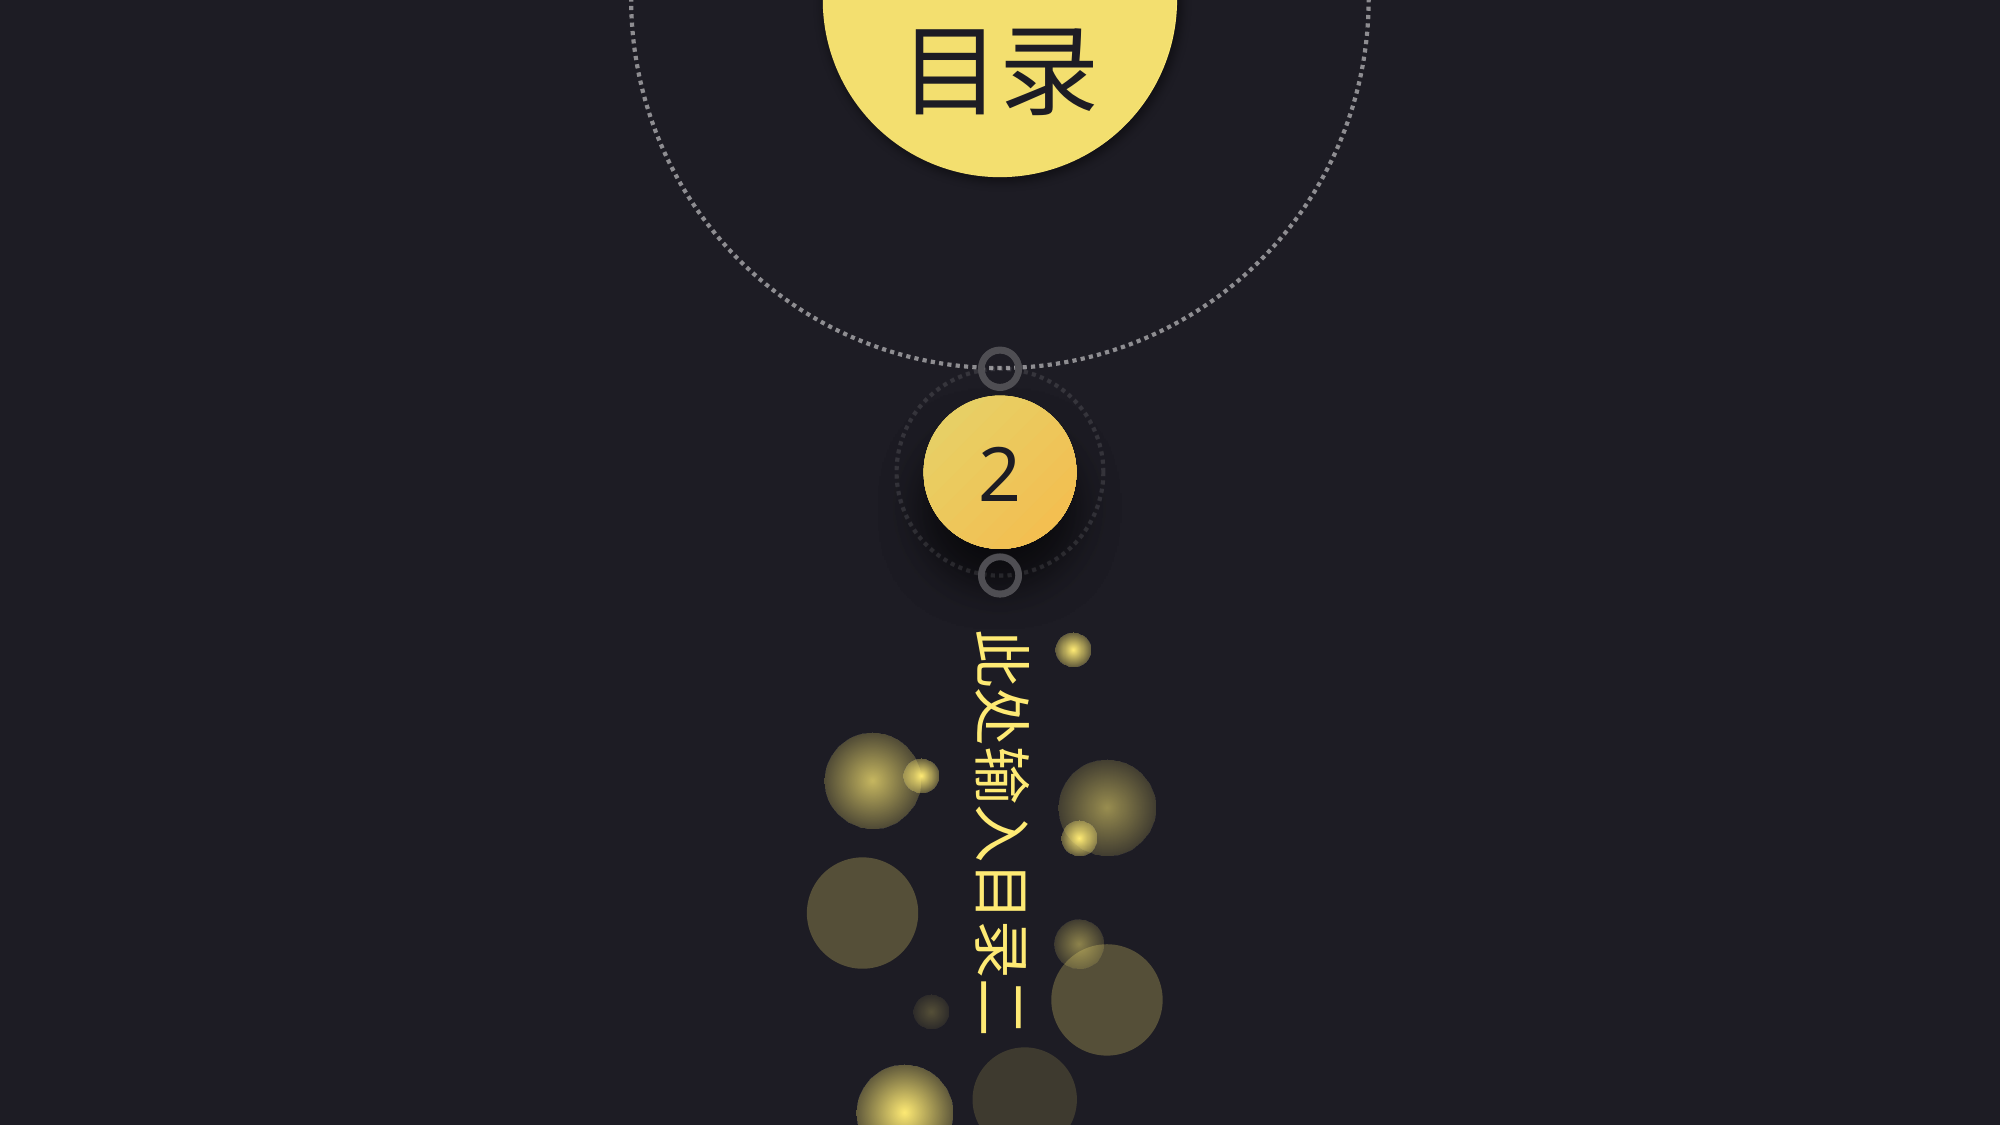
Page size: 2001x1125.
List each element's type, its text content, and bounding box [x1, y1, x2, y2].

text_box 此处输入目录二 [945, 614, 1046, 1117]
text_box [805, 856, 920, 970]
text_box [971, 1046, 1078, 1125]
text_box [902, 757, 940, 794]
text_box [1053, 918, 1105, 964]
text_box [631, 0, 1369, 369]
text_box [1054, 631, 1092, 668]
text_box [1060, 830, 1089, 857]
text_box [823, 731, 920, 830]
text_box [896, 347, 1104, 598]
text_box [855, 1063, 954, 1125]
text_box [1050, 943, 1164, 1057]
text_box [1057, 758, 1157, 857]
text_box [912, 993, 950, 1030]
